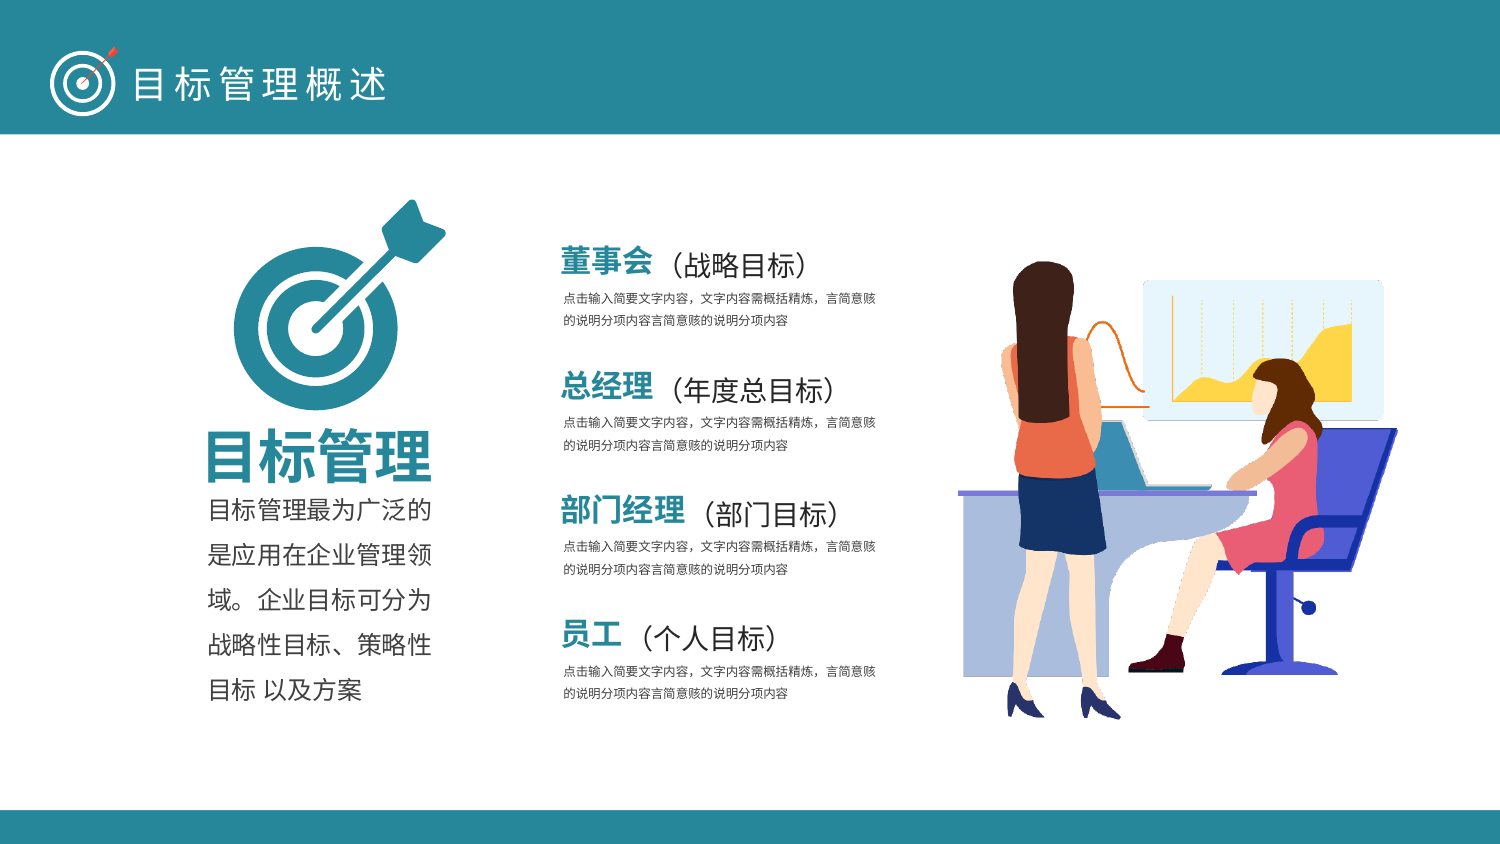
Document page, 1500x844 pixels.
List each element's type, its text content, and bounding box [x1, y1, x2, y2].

text_box 点击输入简要文字内容，文字内容需概括精炼，言简意赅的说明分项内容言简意赅的说明分项内容 [548, 409, 887, 460]
text_box 点击输入简要文字内容，文字内容需概括精炼，言简意赅的说明分项内容言简意赅的说明分项内容 [548, 658, 887, 709]
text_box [548, 474, 887, 534]
text_box 点击输入简要文字内容，文字内容需概括精炼，言简意赅的说明分项内容言简意赅的说明分项内容 [548, 534, 887, 585]
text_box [548, 599, 887, 658]
text_box 点击输入简要文字内容，文字内容需概括精炼，言简意赅的说明分项内容言简意赅的说明分项内容 [548, 285, 887, 336]
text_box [548, 350, 887, 409]
picture [887, 199, 1453, 765]
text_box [548, 226, 887, 285]
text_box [187, 199, 467, 714]
